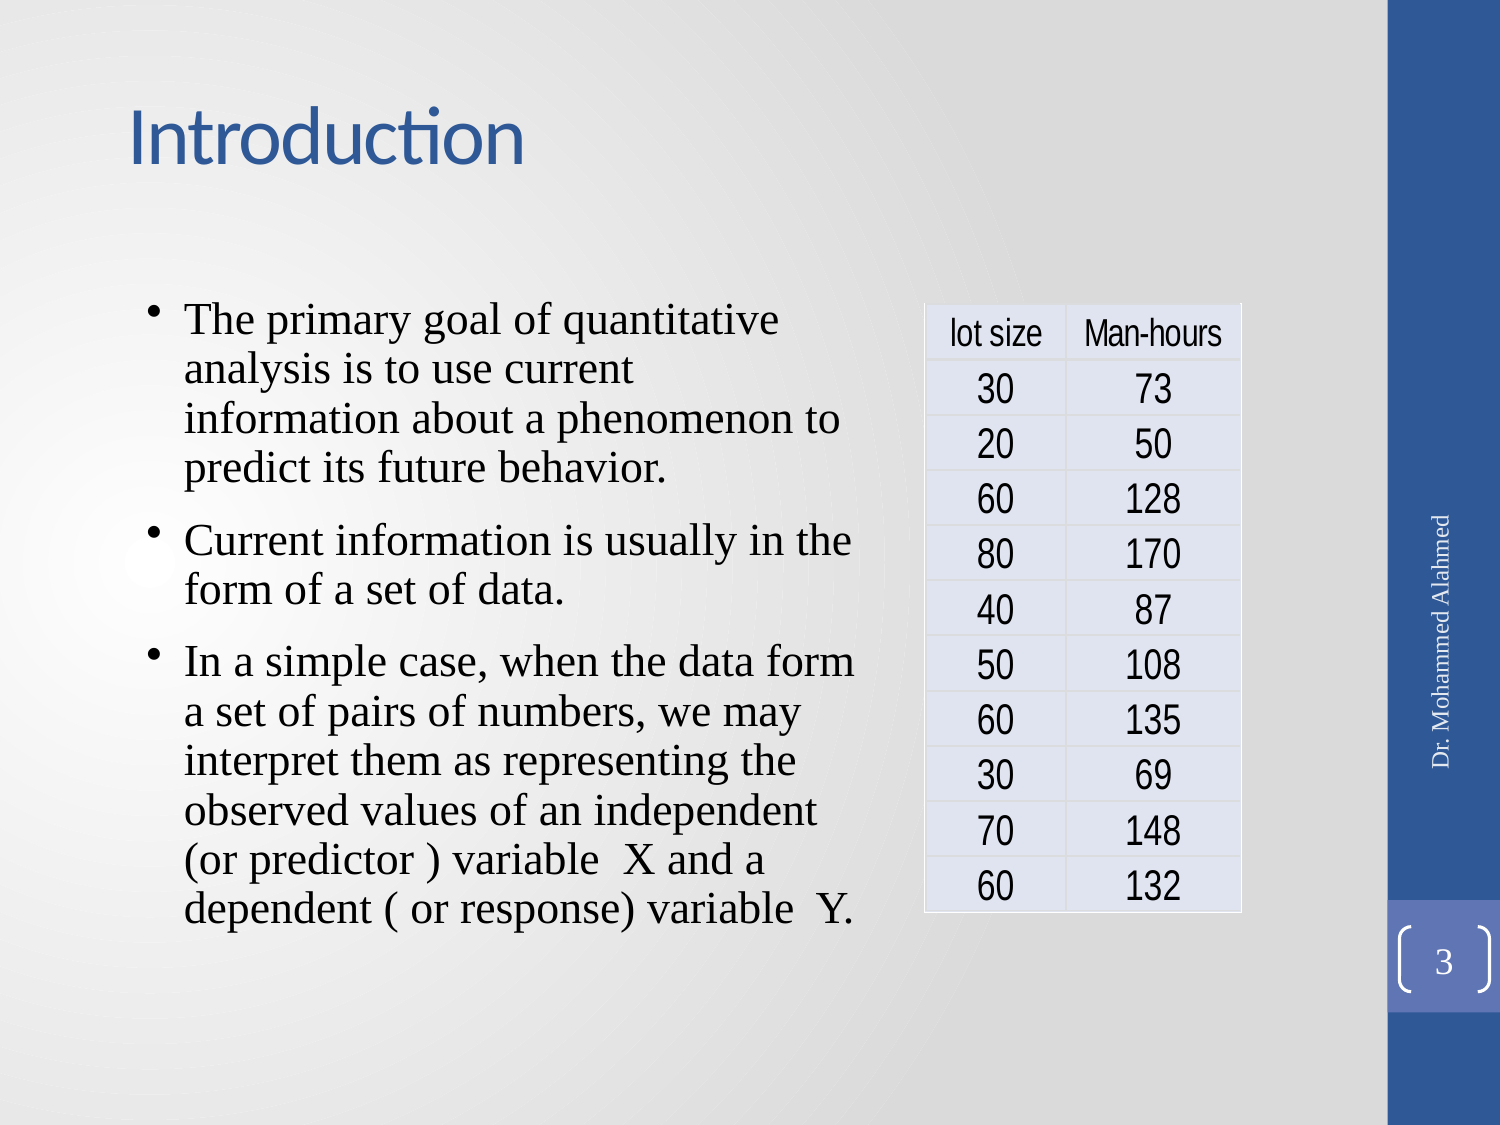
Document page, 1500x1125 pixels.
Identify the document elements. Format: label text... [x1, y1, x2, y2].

slide_number 3 [1397, 925, 1492, 994]
list The primary goal of quantitative analysis is to use current information about a phenomenon to predict its future behavior. Current information is usually in the form of a set of data. In a simple case, when the data form a set of pairs of numbers, we may interpret them as representing the observed values of an independent (or predictor ) variable X and a dependent ( or response) variable Y. [112, 287, 875, 963]
title Introduction [112, 37, 987, 225]
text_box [924, 302, 1243, 913]
footer Dr. Mohammed Alahmed [1408, 500, 1469, 889]
